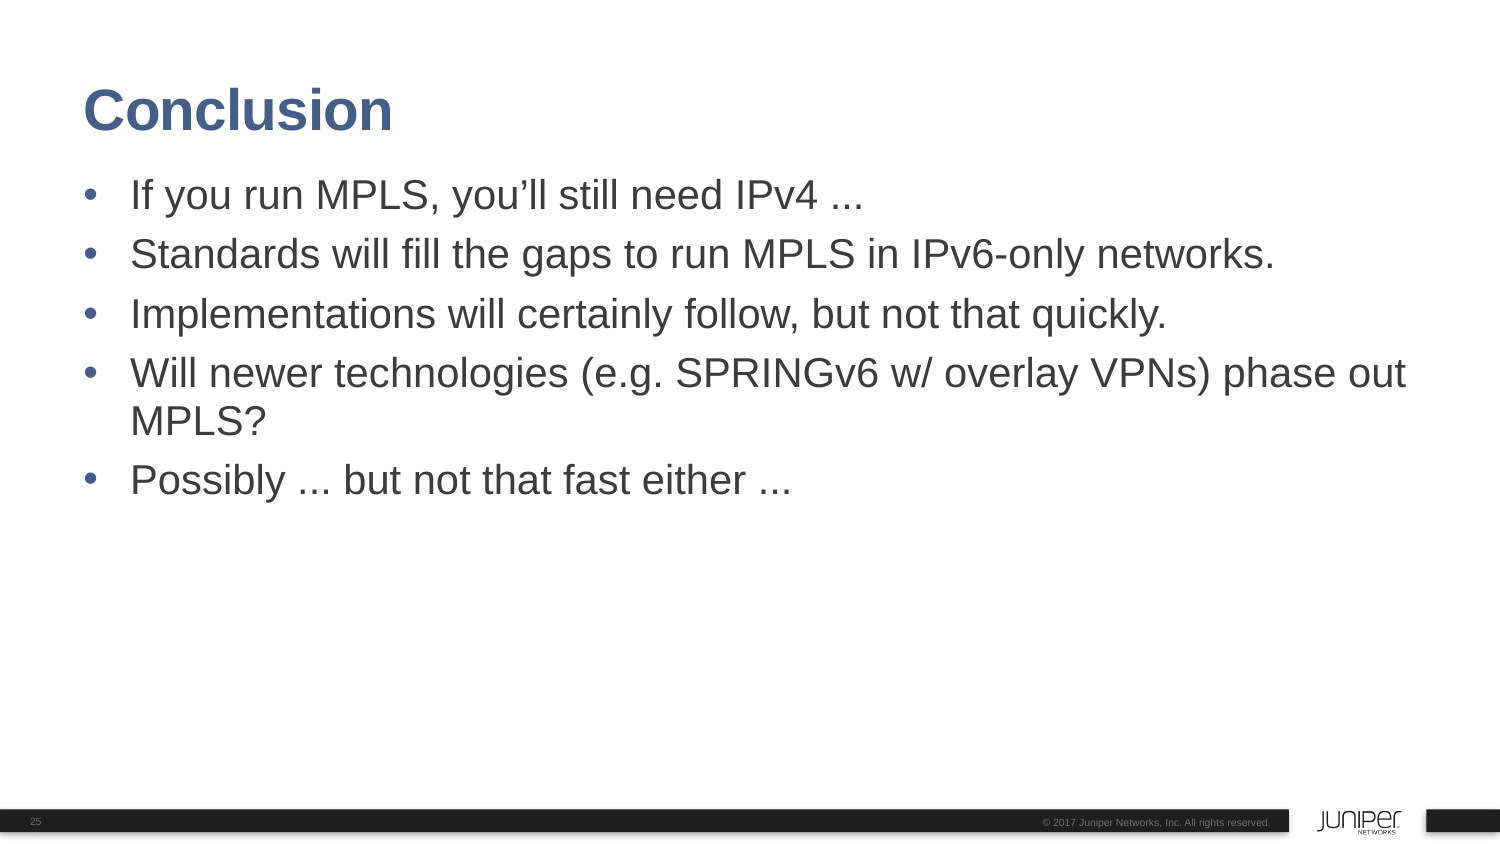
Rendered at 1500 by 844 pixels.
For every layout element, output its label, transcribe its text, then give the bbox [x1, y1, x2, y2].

title Conclusion [74, 0, 1424, 143]
picture [1315, 808, 1404, 836]
list If you run MPLS, you’ll still need IPv4 ... Standards will fill the gaps to run MPLS in IPv6-only networks. Implementations will certainly follow, but not that quickly. Will newer technologies (e.g. SPRINGv6 w/ overlay VPNs) phase out MPLS? Possibly ... but not that fast either ... [73, 167, 1445, 768]
